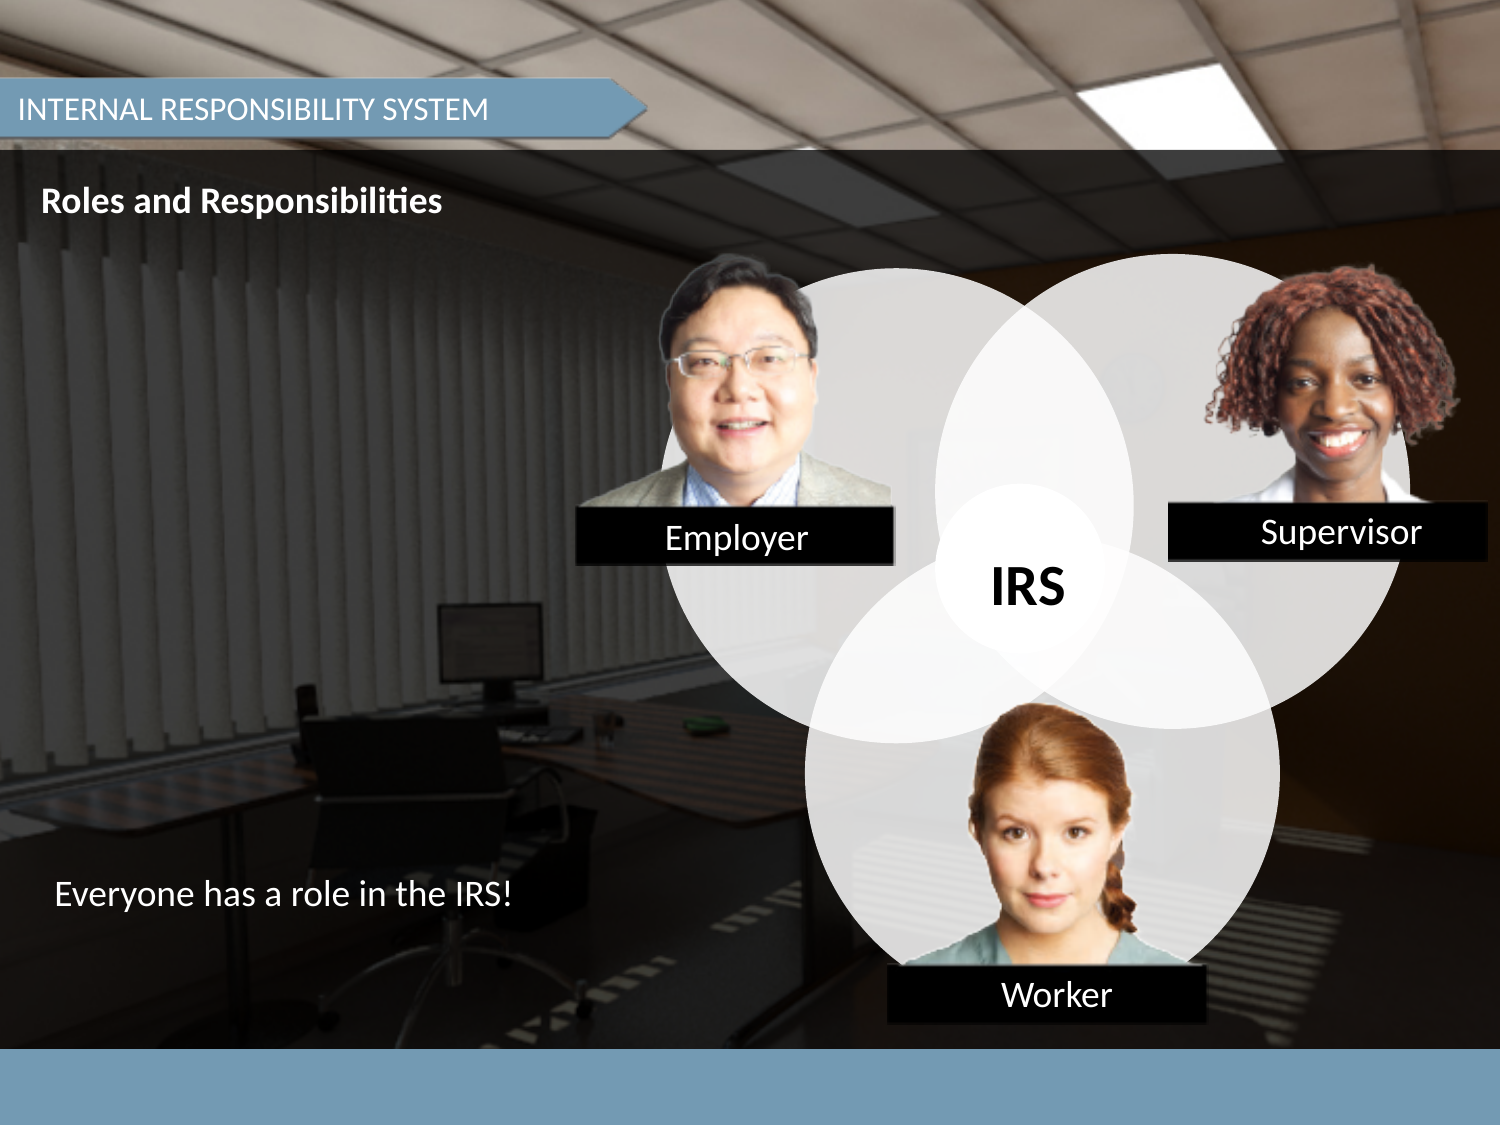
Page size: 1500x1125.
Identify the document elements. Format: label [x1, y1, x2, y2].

picture [0, 0, 1500, 1125]
text_box [658, 253, 1411, 1012]
